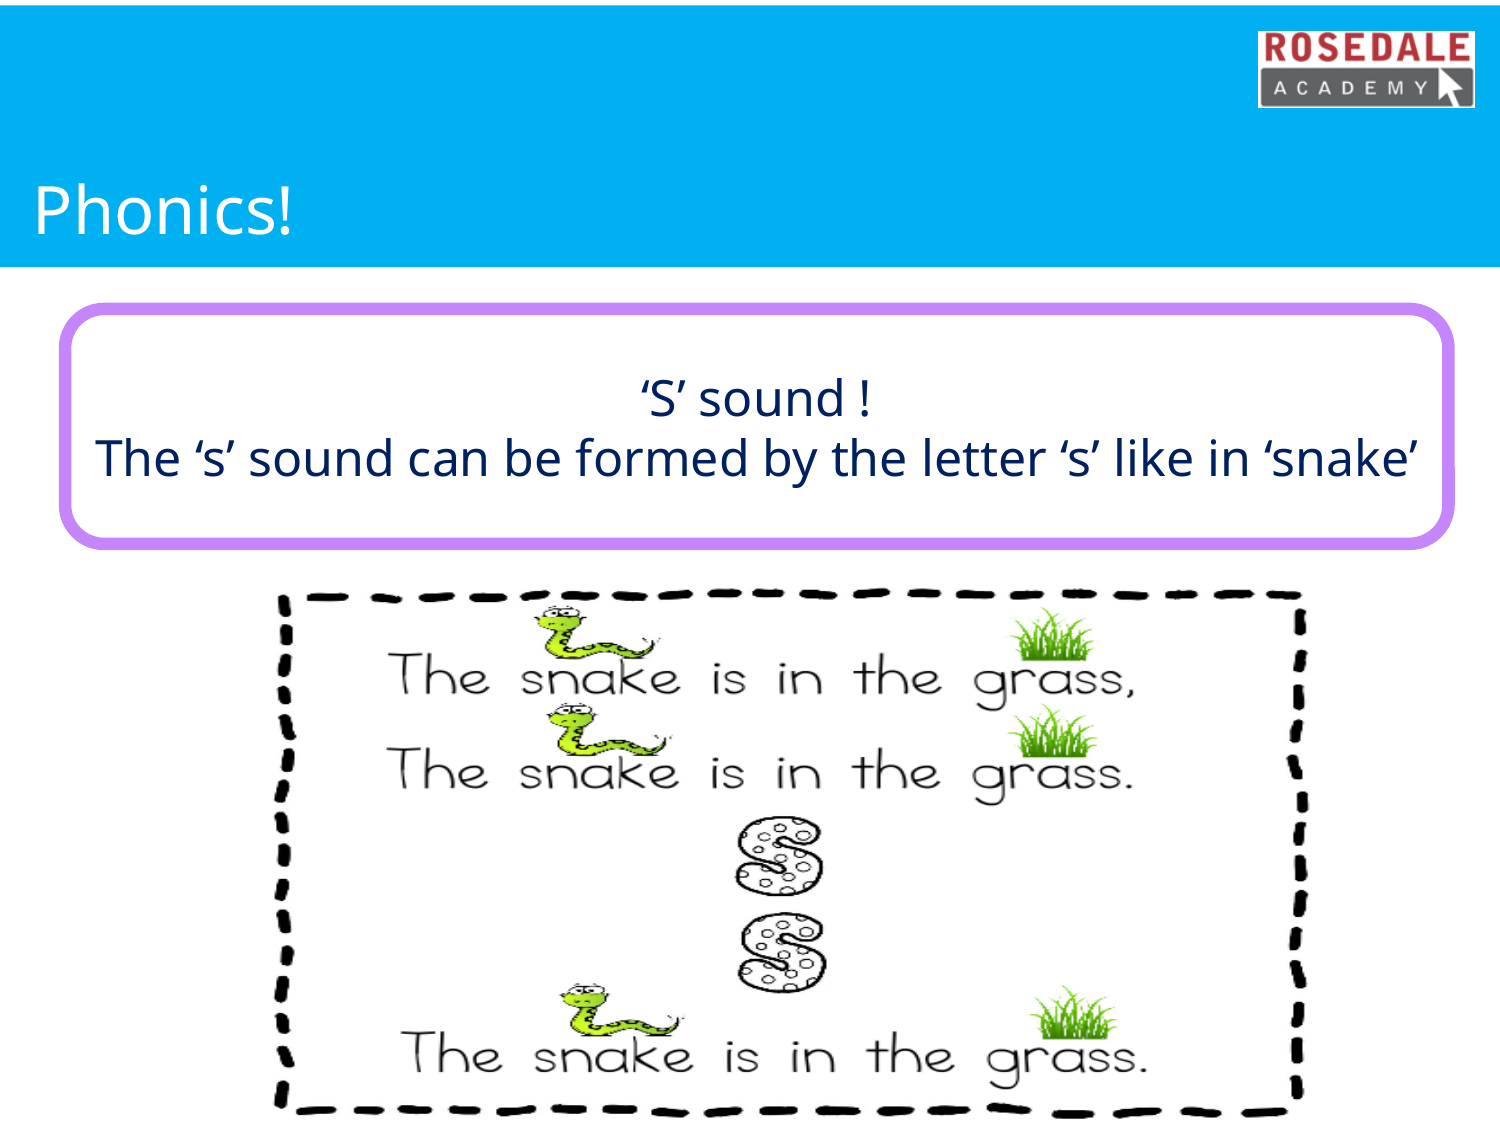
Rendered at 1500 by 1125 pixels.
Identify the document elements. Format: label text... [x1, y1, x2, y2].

text_box ‘S’ sound ! The ‘s’ sound can be formed by the letter ‘s’ like in ‘snake’ [63, 307, 1450, 545]
picture [1259, 32, 1474, 107]
picture [257, 585, 1319, 1125]
text_box [0, 4, 1500, 268]
text_box Phonics! [17, 160, 1500, 256]
